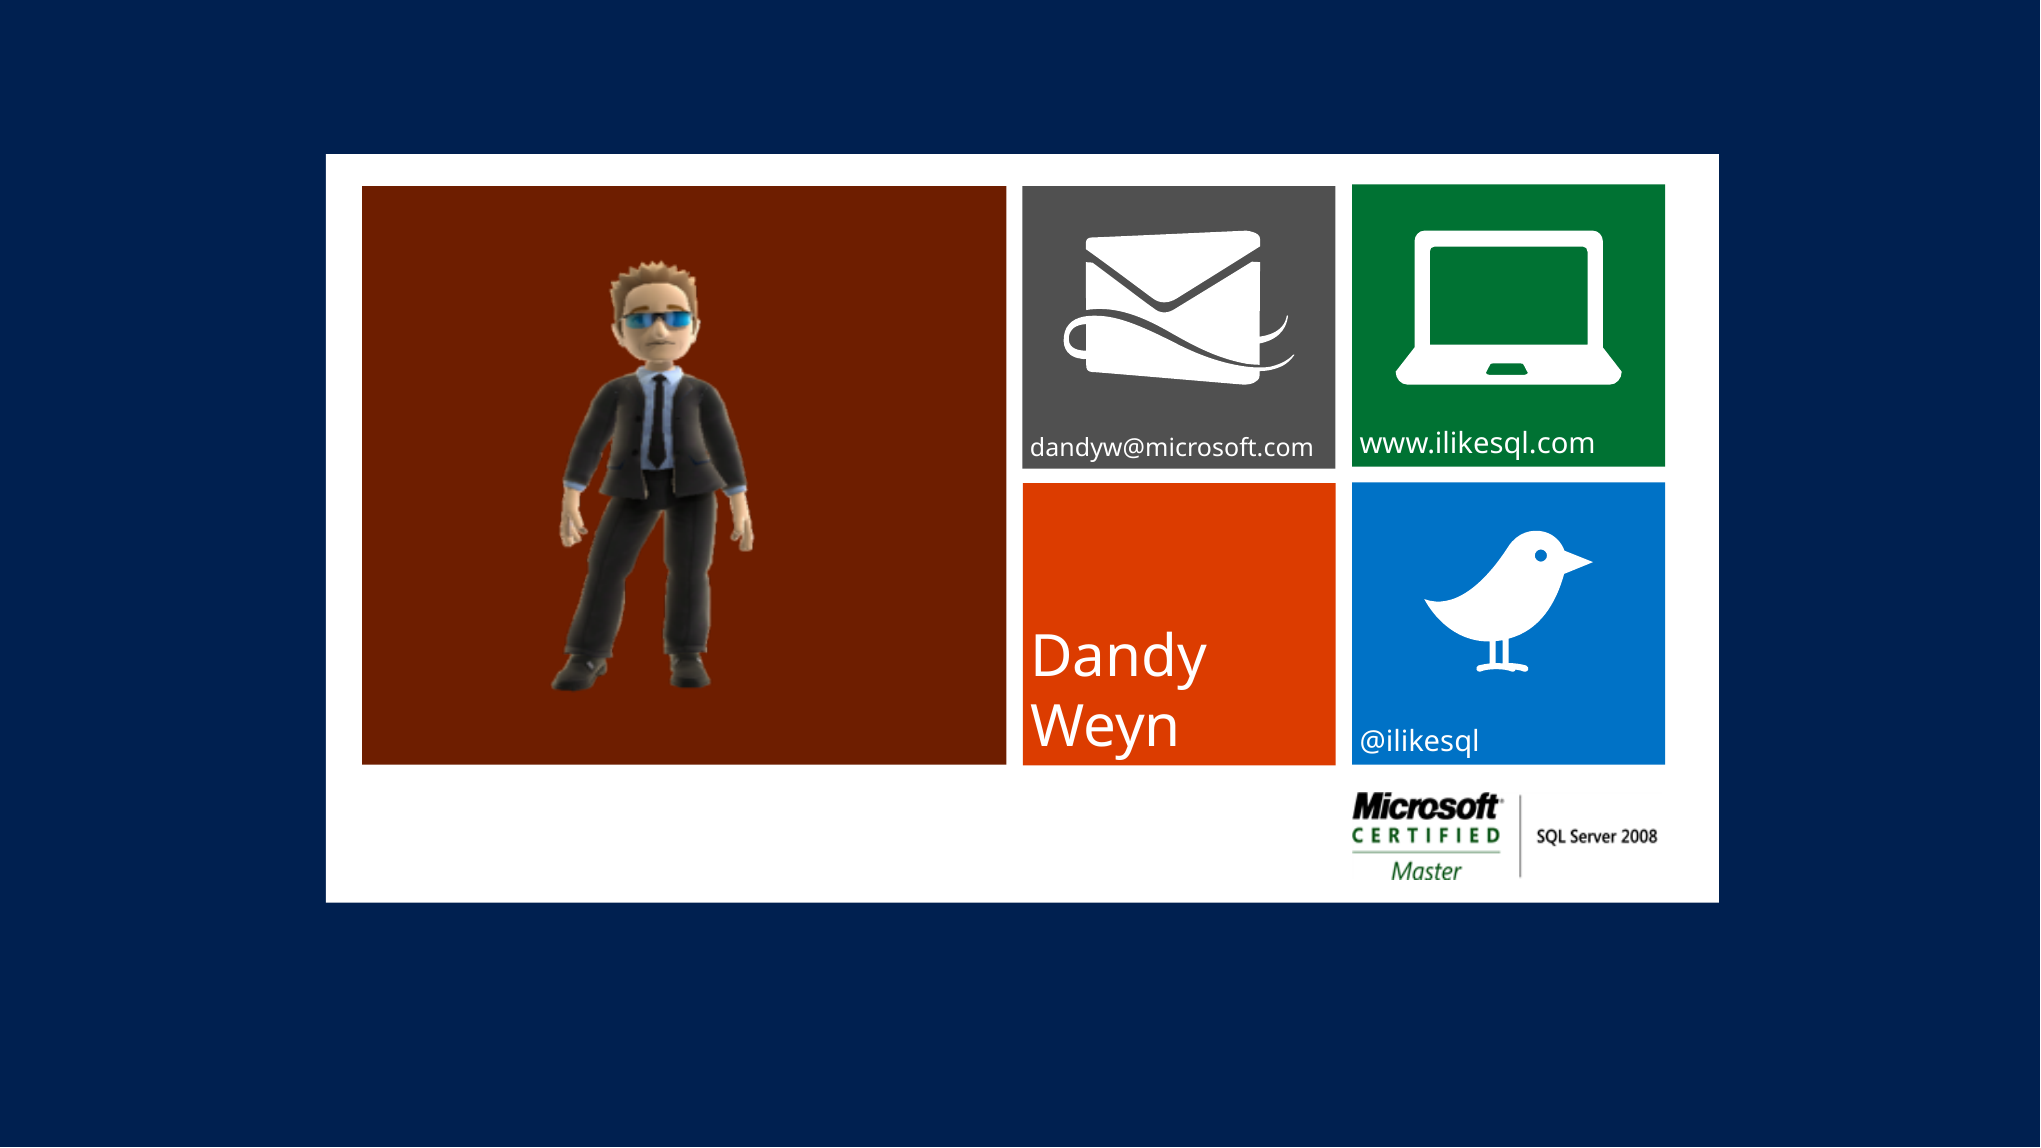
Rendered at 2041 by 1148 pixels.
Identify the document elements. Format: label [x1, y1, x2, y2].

text_box [361, 184, 1666, 880]
text_box [325, 153, 1720, 903]
